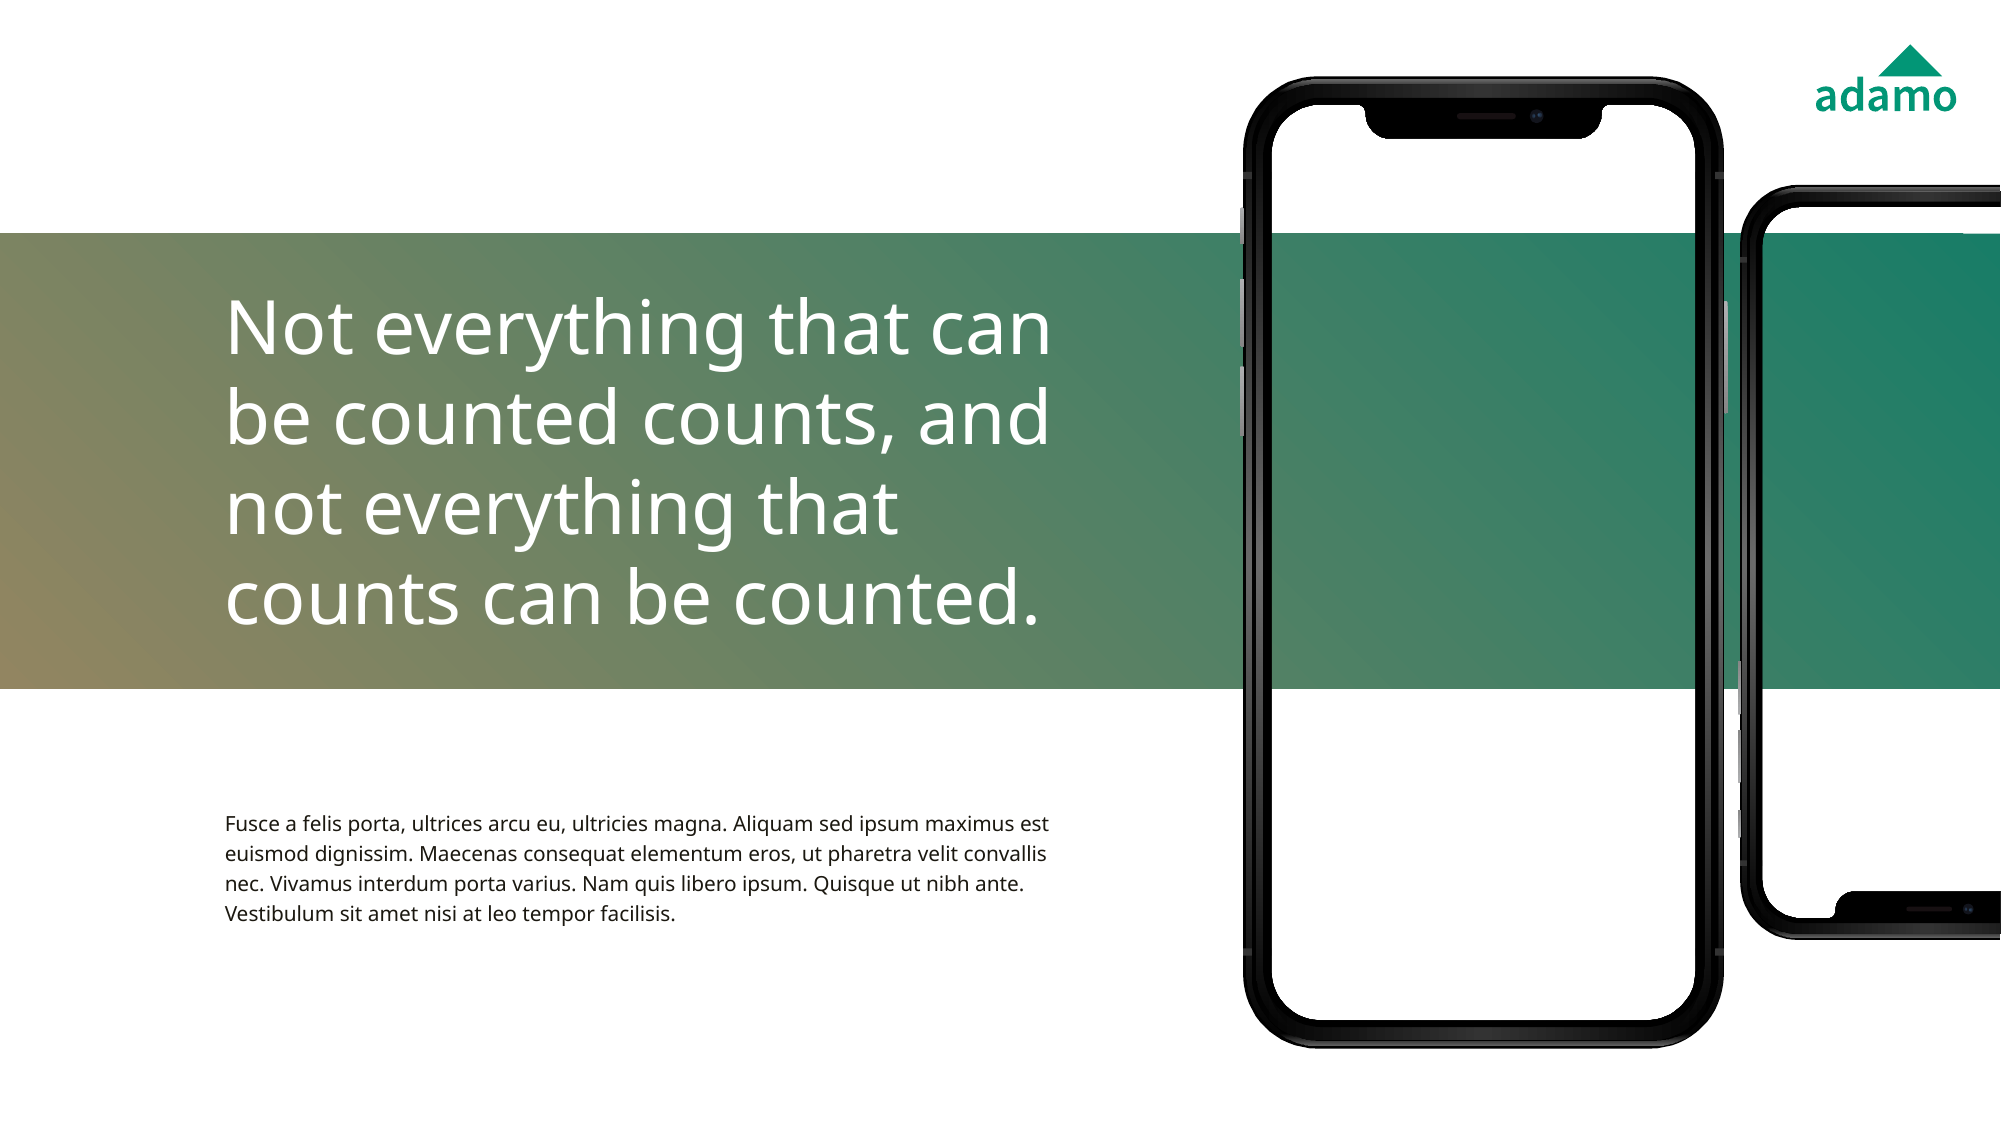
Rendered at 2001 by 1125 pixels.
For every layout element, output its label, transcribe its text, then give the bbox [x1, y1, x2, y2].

list Fusce a felis porta, ultrices arcu eu, ultricies magna. Aliquam sed ipsum maximus est euismod dignissim. Maecenas consequat elementum eros, ut pharetra velit convallis nec. Vivamus interdum porta varius. Nam quis libero ipsum. Quisque ut nibh ante. Vestibulum sit amet nisi at leo tempor facilisis. [209, 798, 1083, 933]
text_box [1728, 233, 1737, 689]
text_box [0, 233, 1239, 689]
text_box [1239, 76, 1728, 1049]
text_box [1737, 184, 2000, 940]
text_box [1816, 44, 1957, 112]
title Not everything that can be counted counts, and not everything that counts can be counted. [209, 271, 1083, 651]
